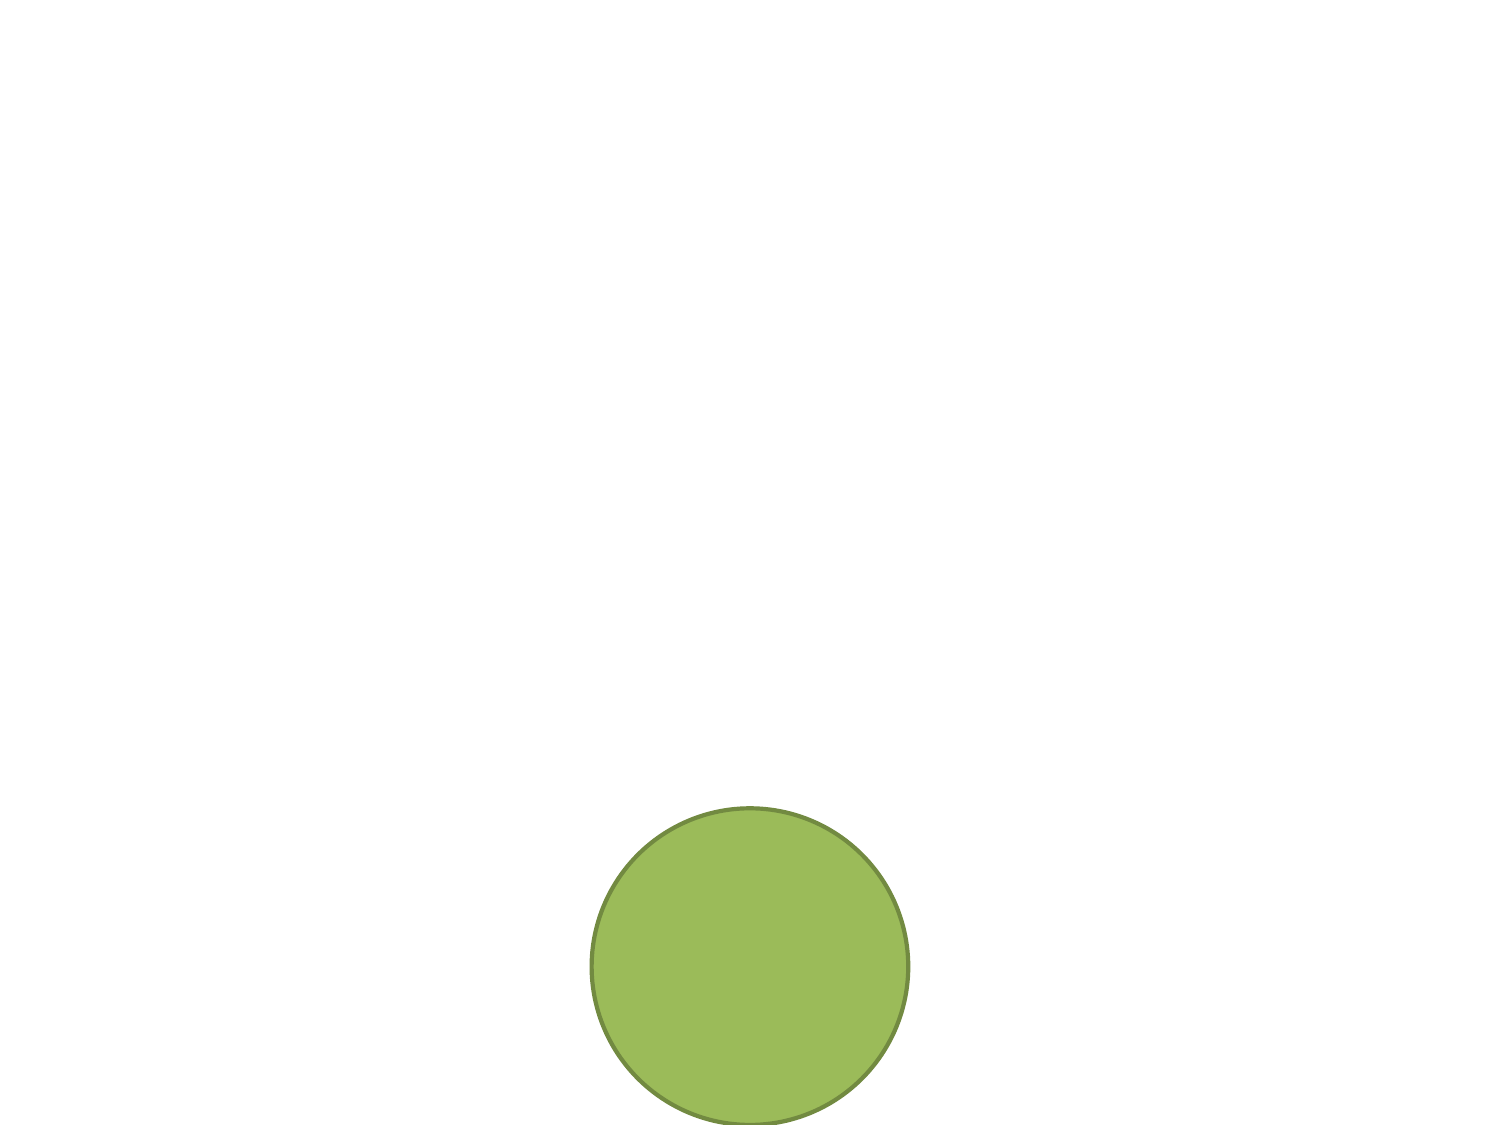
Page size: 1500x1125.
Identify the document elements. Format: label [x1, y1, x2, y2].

text_box [589, 806, 911, 1125]
